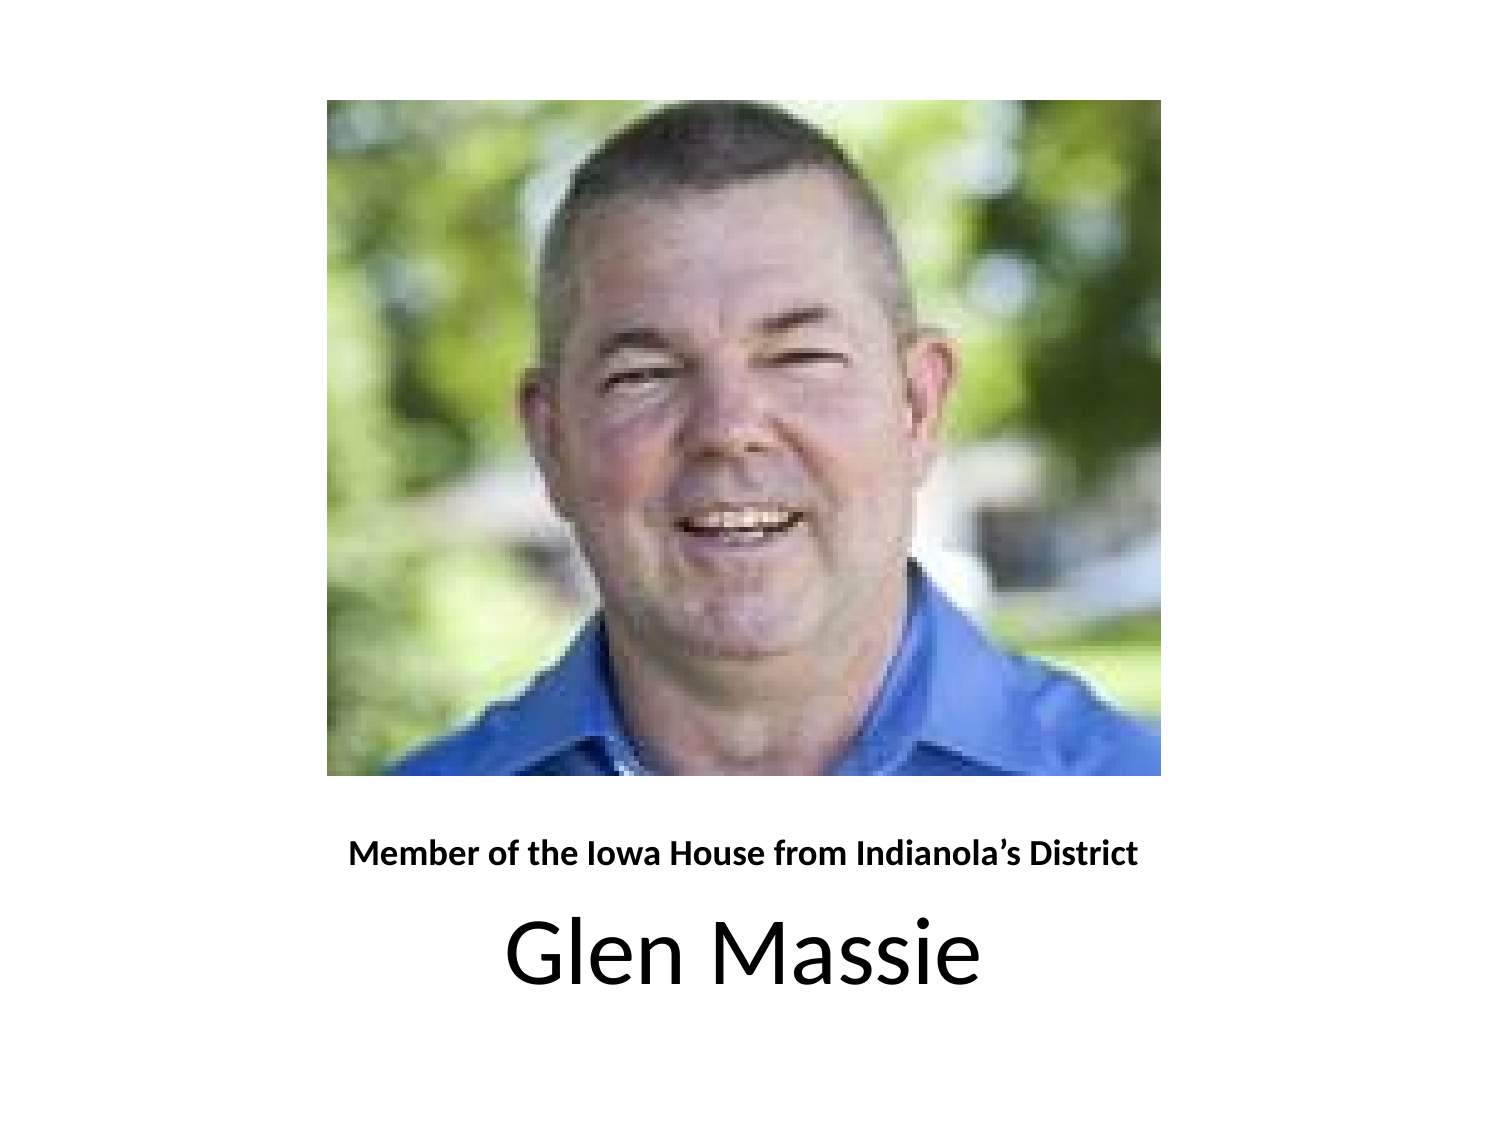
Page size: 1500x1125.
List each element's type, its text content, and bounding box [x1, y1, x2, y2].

list Glen Massie [294, 880, 1194, 1013]
title Member of the Iowa House from Indianola’s District [294, 787, 1194, 880]
picture [326, 100, 1162, 776]
